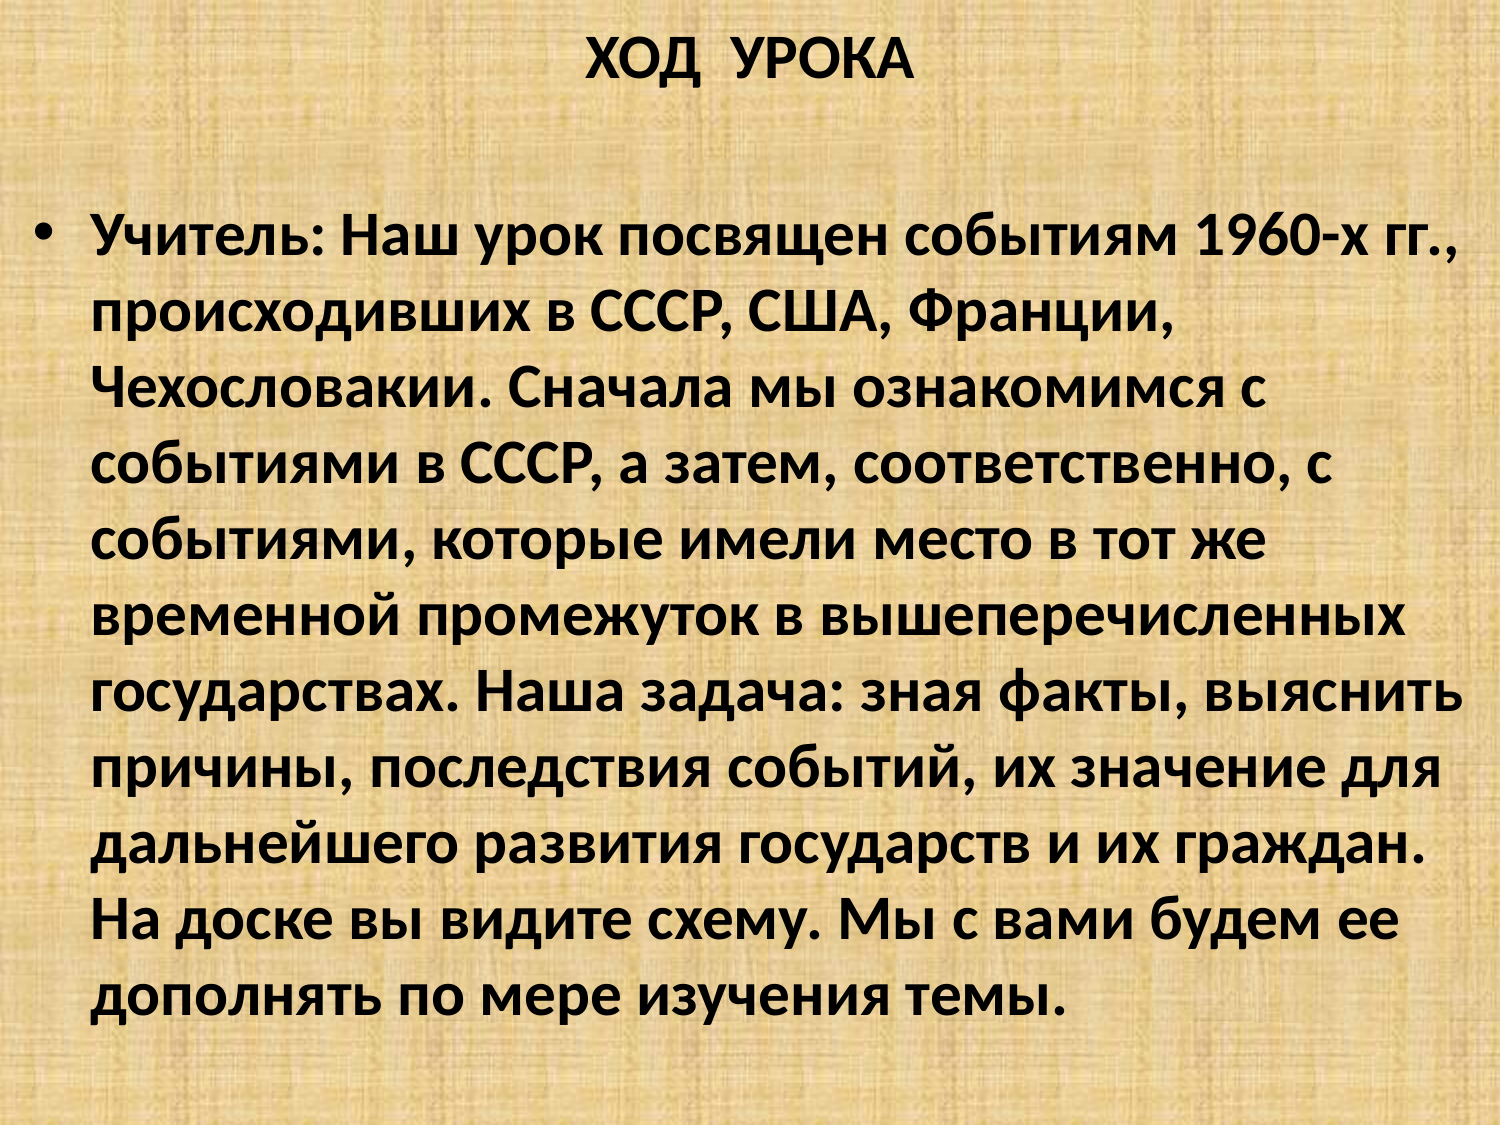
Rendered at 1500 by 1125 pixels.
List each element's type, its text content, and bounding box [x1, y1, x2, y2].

picture [0, 0, 1500, 1125]
list ХОД УРОКА Учитель: Наш урок посвящен событиям 1960-х гг., происходивших в СССР, США, Франции, Чехословакии. Сначала мы ознакомимся с событиями в СССР, а затем, соответственно, с событиями, которые имели место в тот же временной промежуток в вышеперечисленных государствах. Наша задача: зная факты, выяснить причины, последствия событий, их значение для дальнейшего развития государств и их граждан. На доске вы видите схему. Мы с вами будем ее дополнять по мере изучения темы. [17, 7, 1483, 1118]
